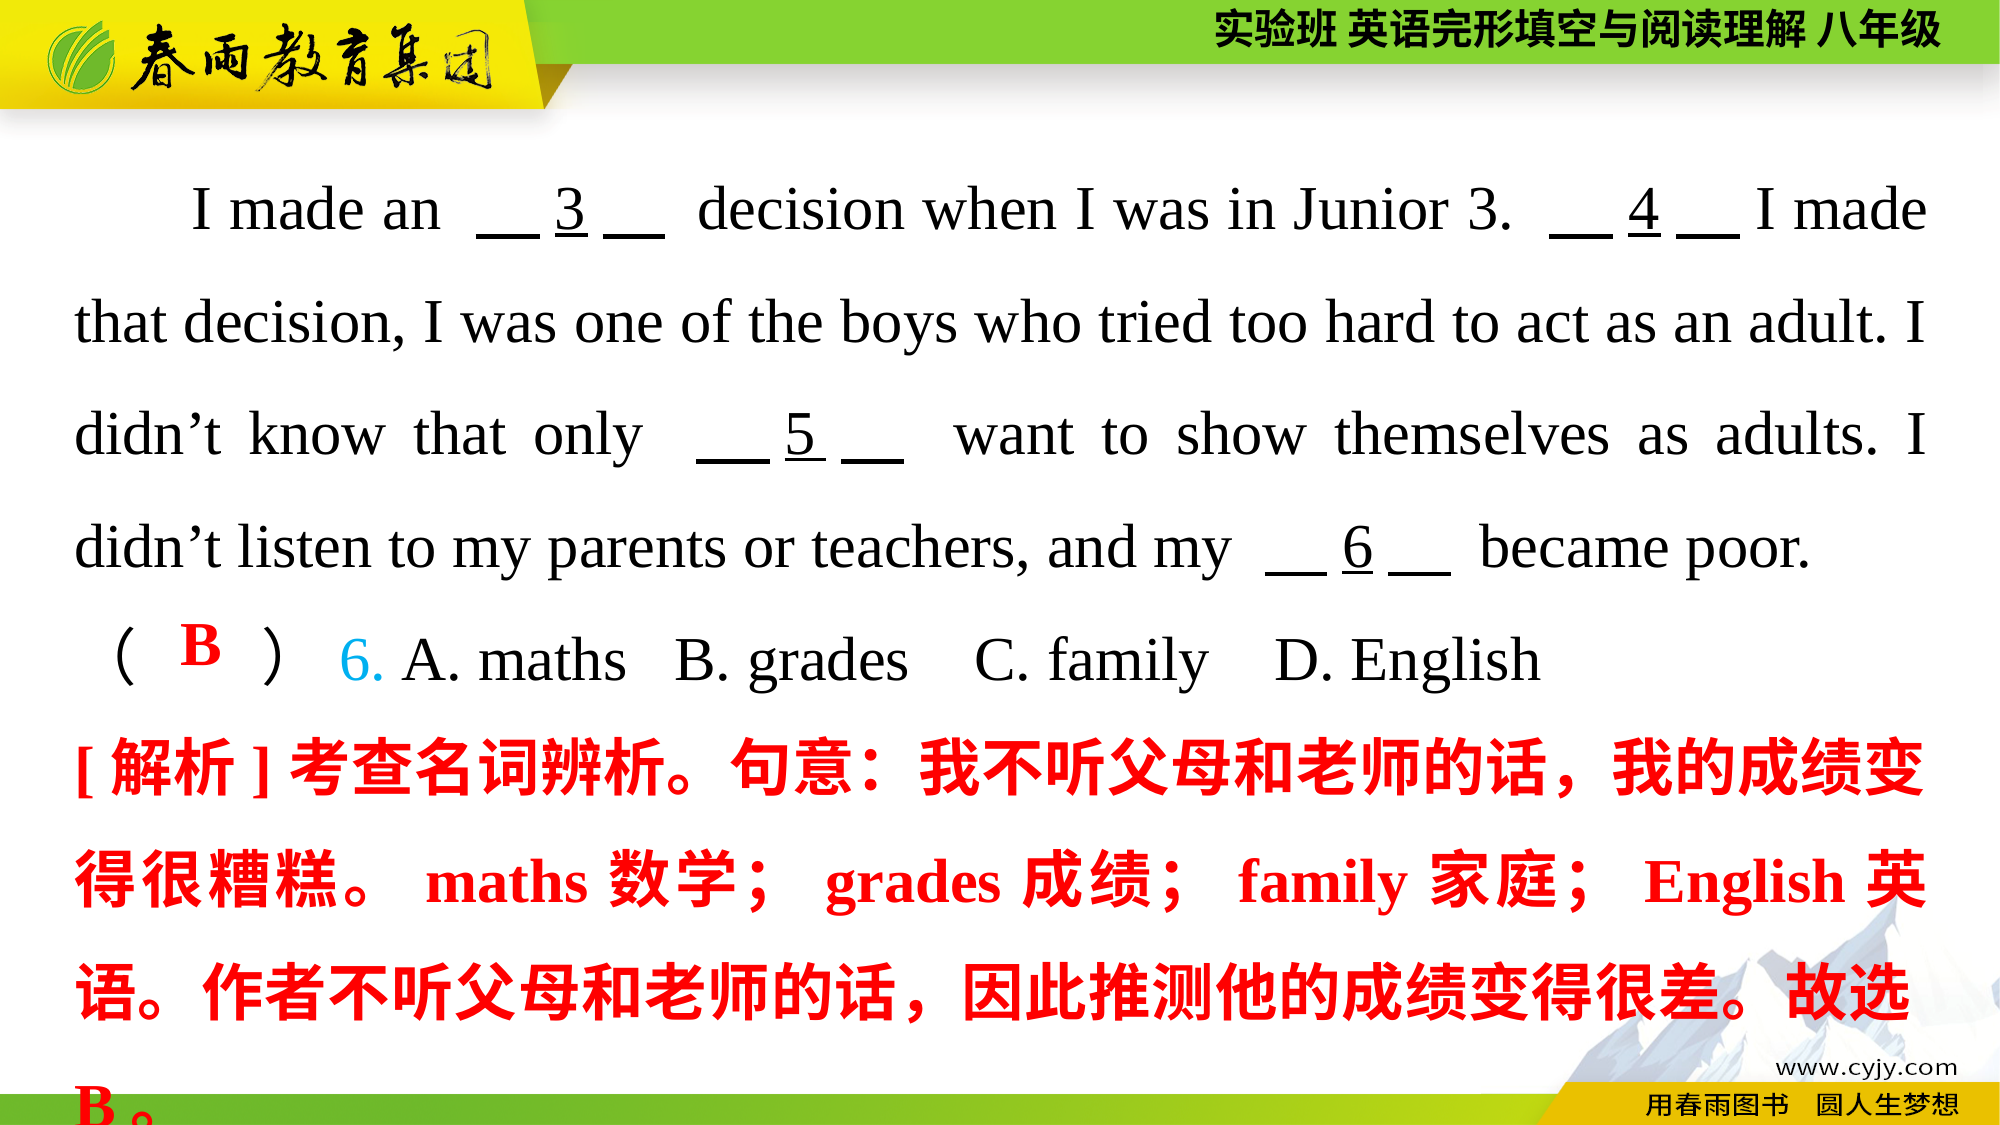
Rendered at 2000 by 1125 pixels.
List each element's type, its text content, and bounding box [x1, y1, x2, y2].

text_box [解析]考查名词辨析。句意：我不听父母和老师的话，我的成绩变得很糟糕。maths数学；grades成绩；family家庭；English英语。作者不听父母和老师的话，因此推测他的成绩变得很差。故选B。 [59, 682, 1944, 1125]
list I made an 3 decision when I was in Junior 3. 4，I made that decision, I was one of the boys who tried too hard to act as an adult. I didn’t know that only 5 want to show themselves as adults. I didn’t listen to my parents or teachers, and my 6 became poor. [59, 122, 1944, 573]
text_box B [165, 595, 238, 682]
picture [0, 0, 2000, 1125]
text_box （ ）6. A. maths B. grades C. family D. English [59, 573, 1944, 682]
